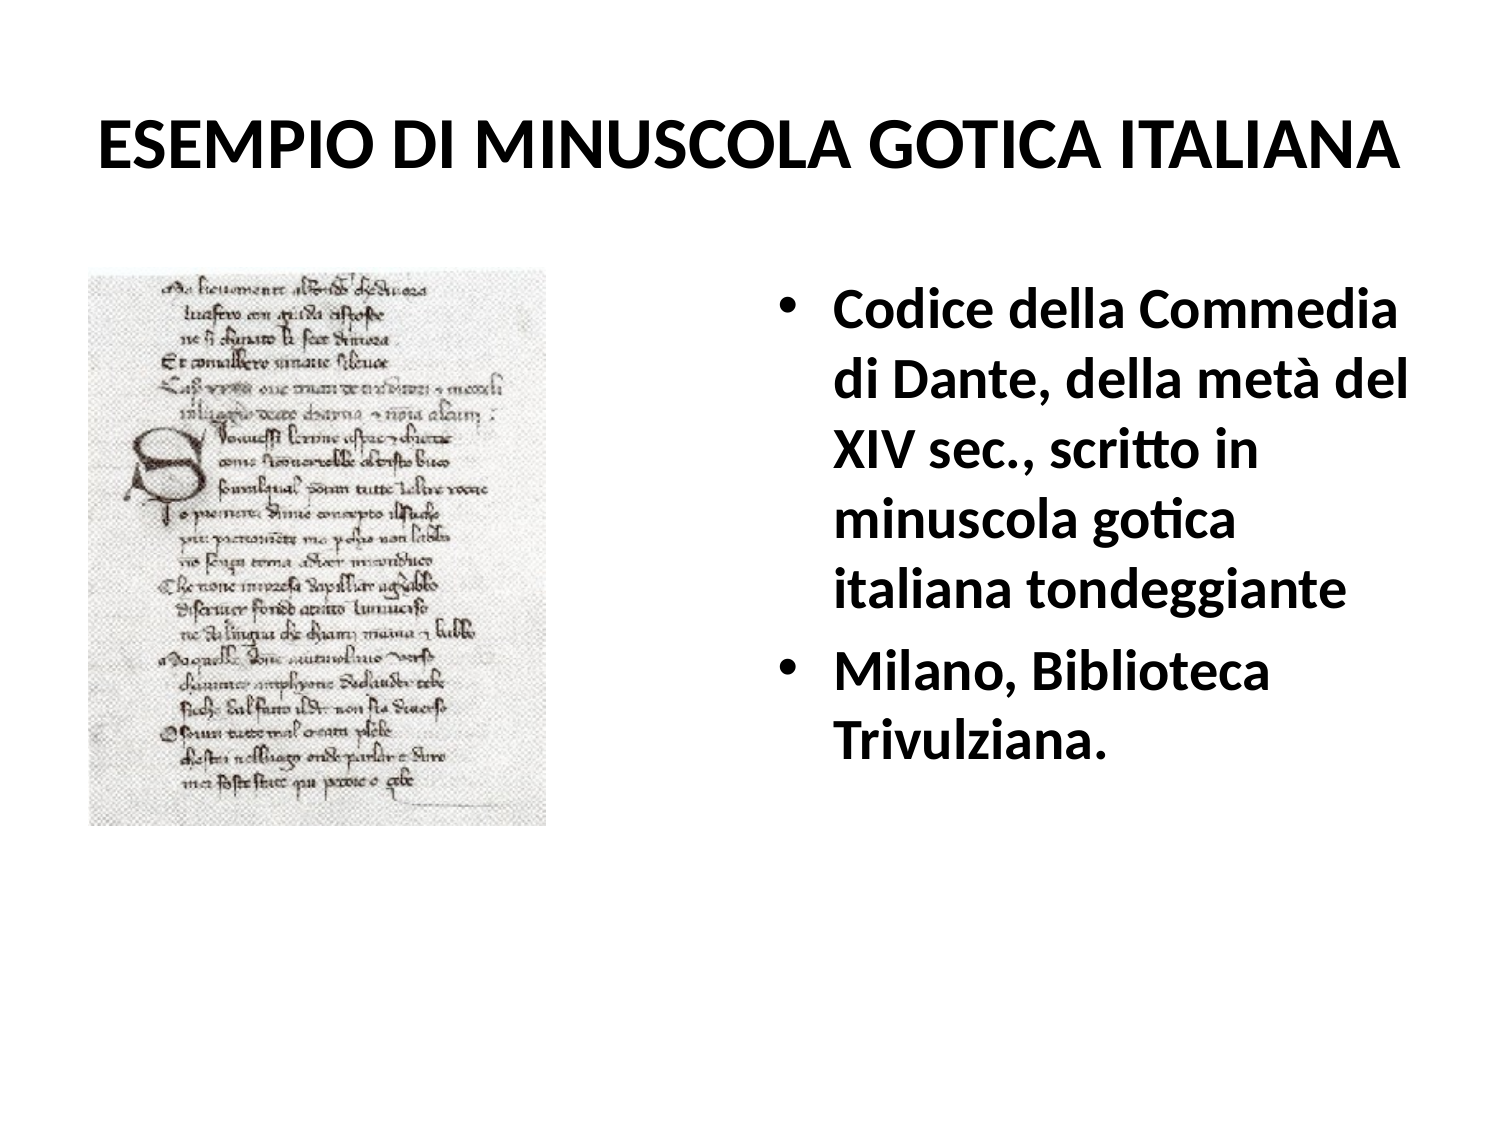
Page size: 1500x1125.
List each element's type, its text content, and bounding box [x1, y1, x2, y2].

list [88, 266, 546, 826]
title ESEMPIO DI MINUSCOLA GOTICA ITALIANA [75, 45, 1425, 233]
list Codice della Commedia di Dante, della metà del XIV sec., scritto in minuscola gotica italiana tondeggiante Milano, Biblioteca Trivulziana. [762, 262, 1425, 1005]
